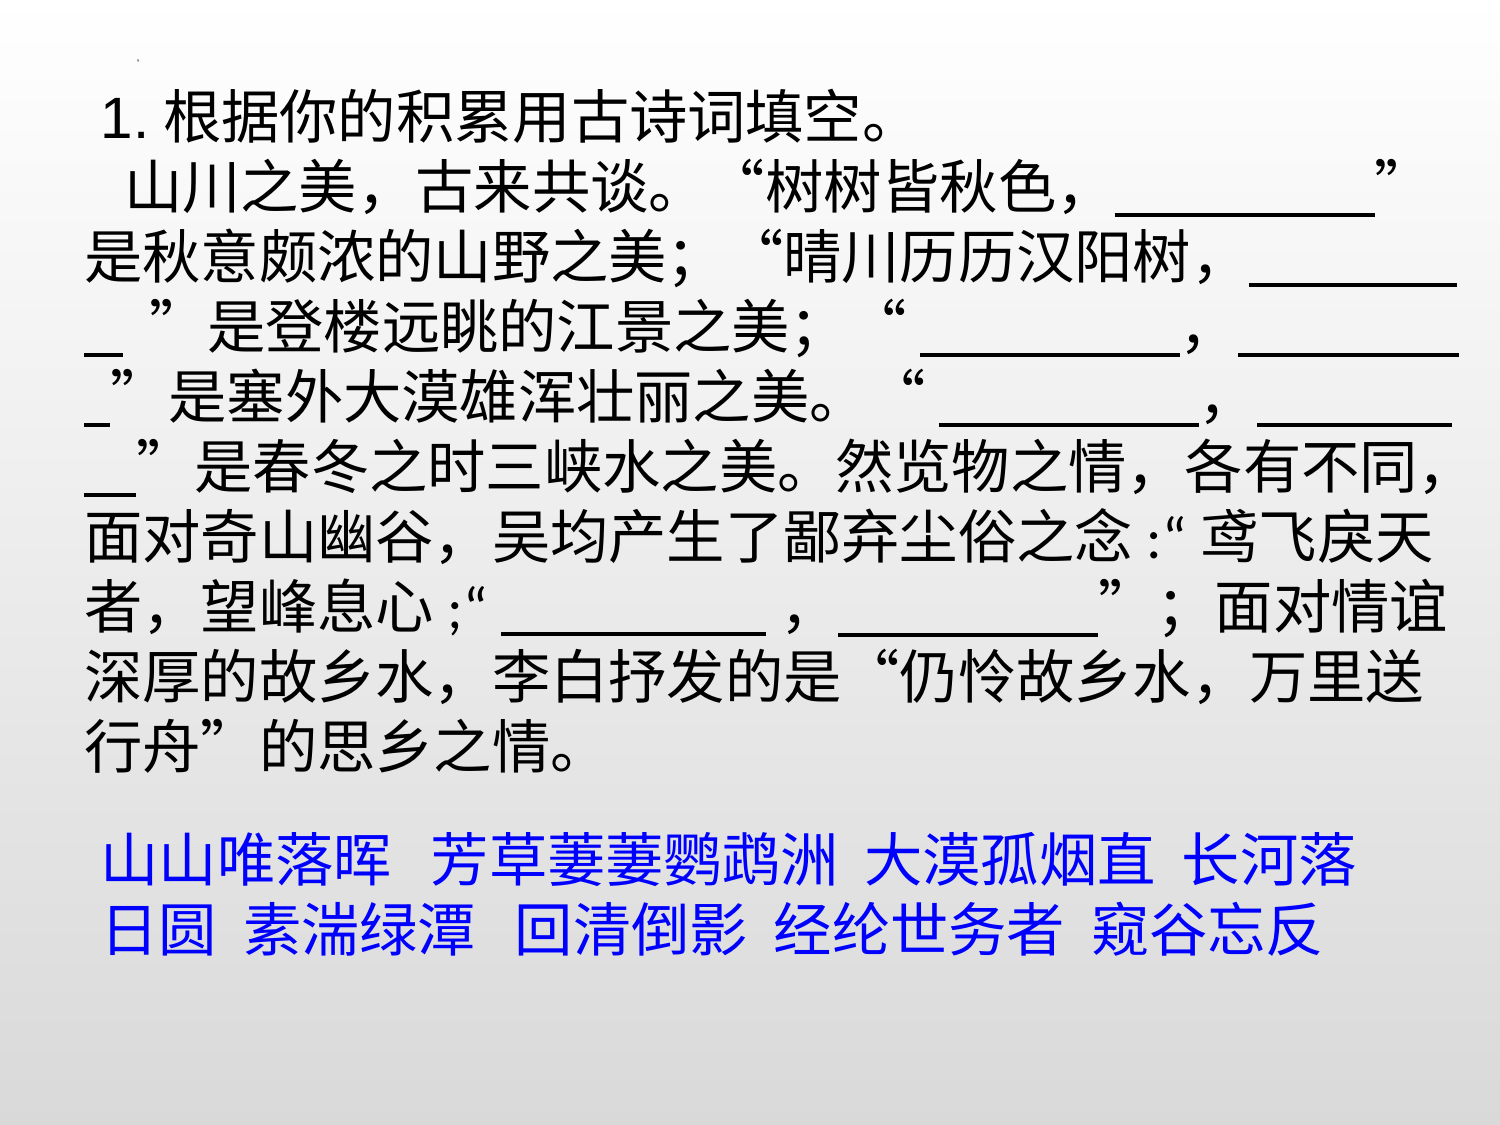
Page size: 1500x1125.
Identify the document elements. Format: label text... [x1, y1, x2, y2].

text_box 1.根据你的积累用古诗词填空。 山川之美，古来共谈。“树树皆秋色， ”是秋意颇浓的山野之美；“晴川历历汉阳树， ”是登楼远眺的江景之美；“ ， ”是塞外大漠雄浑壮丽之美。“ ， ”是春冬之时三峡水之美。然览物之情，各有不同，面对奇山幽谷，吴均产生了鄙弃尘俗之念:“鸢飞戾天者，望峰息心;“ ， ”；面对情谊深厚的故乡水，李白抒发的是“仍怜故乡水，万里送行舟”的思乡之情。 [69, 73, 1479, 788]
text_box 山山唯落晖 芳草萋萋鹦鹉洲 大漠孤烟直 长河落日圆 素湍绿潭 回清倒影 经纶世务者 窥谷忘反 [85, 815, 1414, 971]
